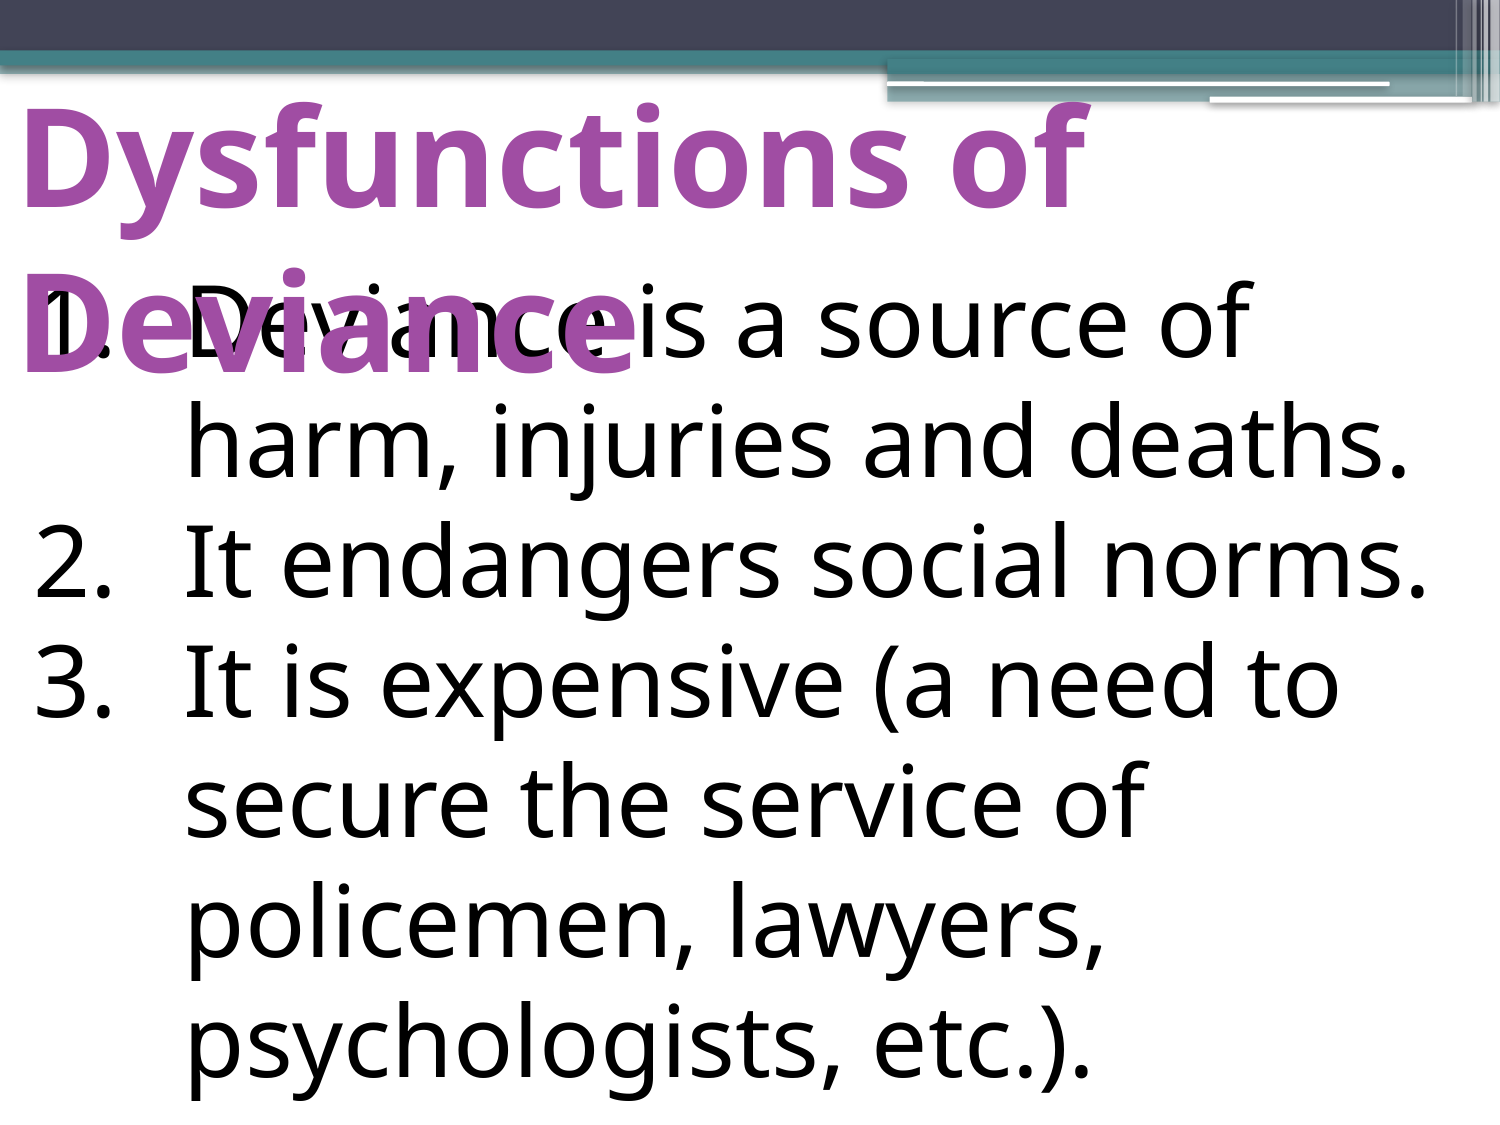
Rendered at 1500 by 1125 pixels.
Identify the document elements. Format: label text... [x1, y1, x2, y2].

text_box Deviance is a source of harm, injuries and deaths. It endangers social norms. It is expensive (a need to secure the service of policemen, lawyers, psychologists, etc.). [18, 408, 1482, 1105]
text_box Dysfunctions of Deviance [0, 62, 1500, 408]
